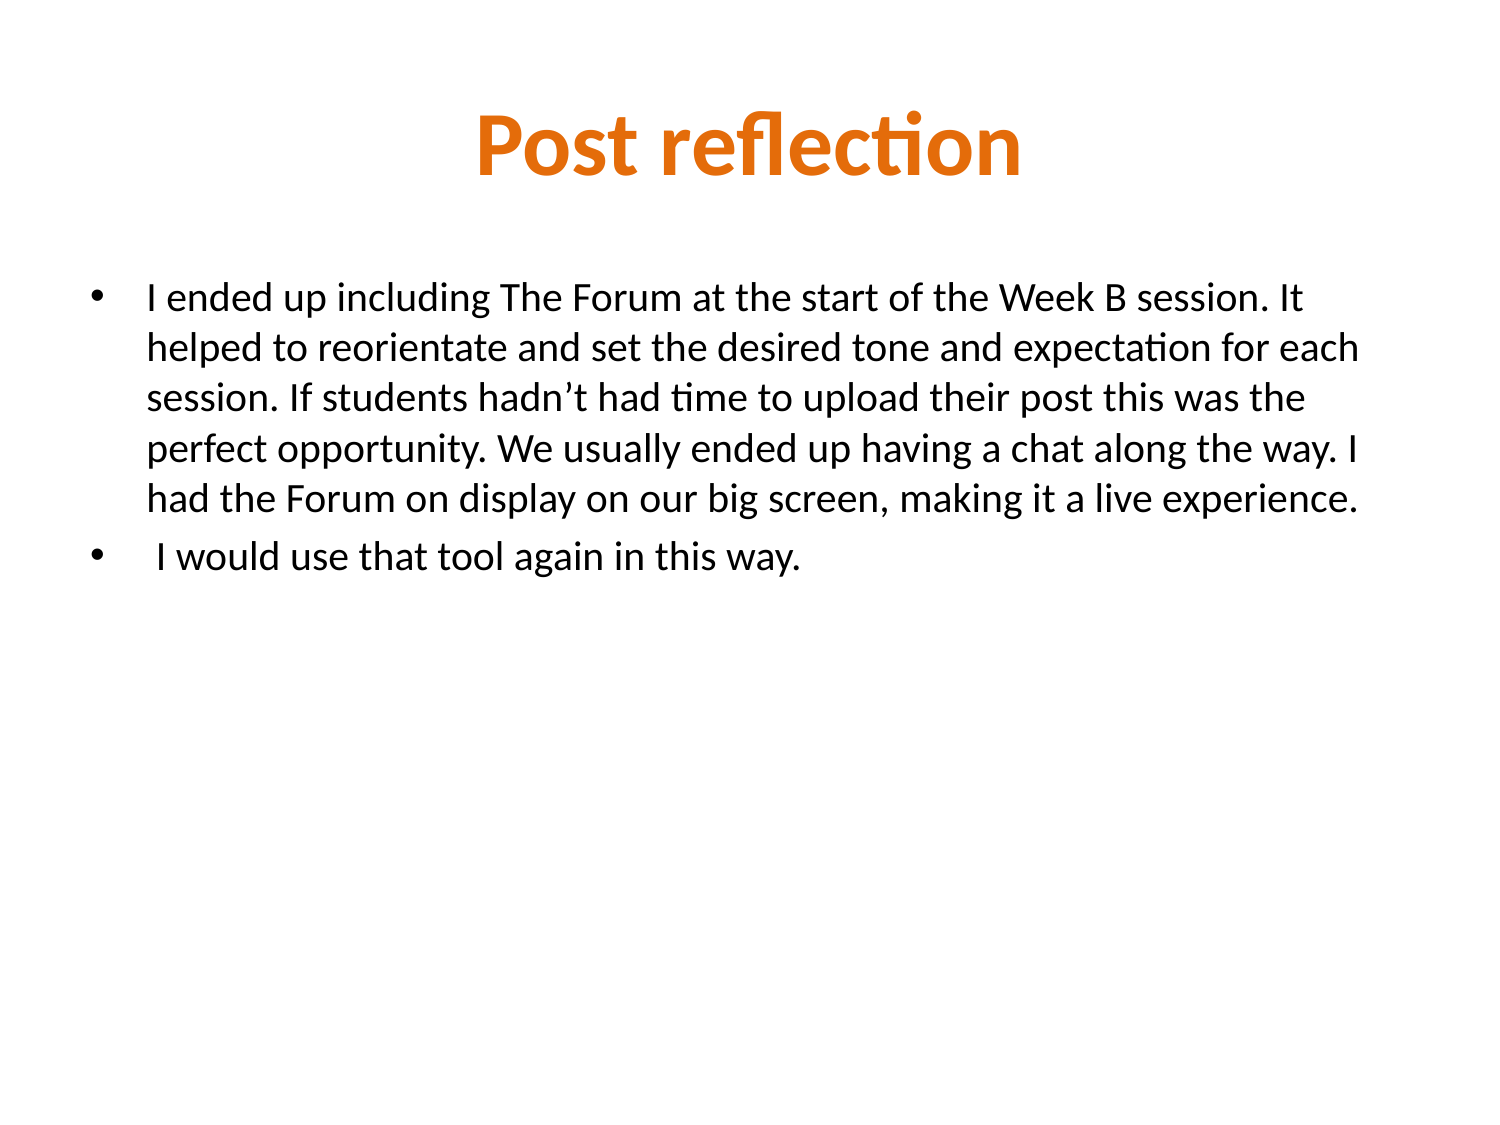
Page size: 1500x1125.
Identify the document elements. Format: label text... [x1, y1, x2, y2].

title Post reflection [75, 45, 1425, 233]
list I ended up including The Forum at the start of the Week B session. It helped to reorientate and set the desired tone and expectation for each session. If students hadn’t had time to upload their post this was the perfect opportunity. We usually ended up having a chat along the way. I had the Forum on display on our big screen, making it a live experience. I would use that tool again in this way. [75, 262, 1425, 1005]
